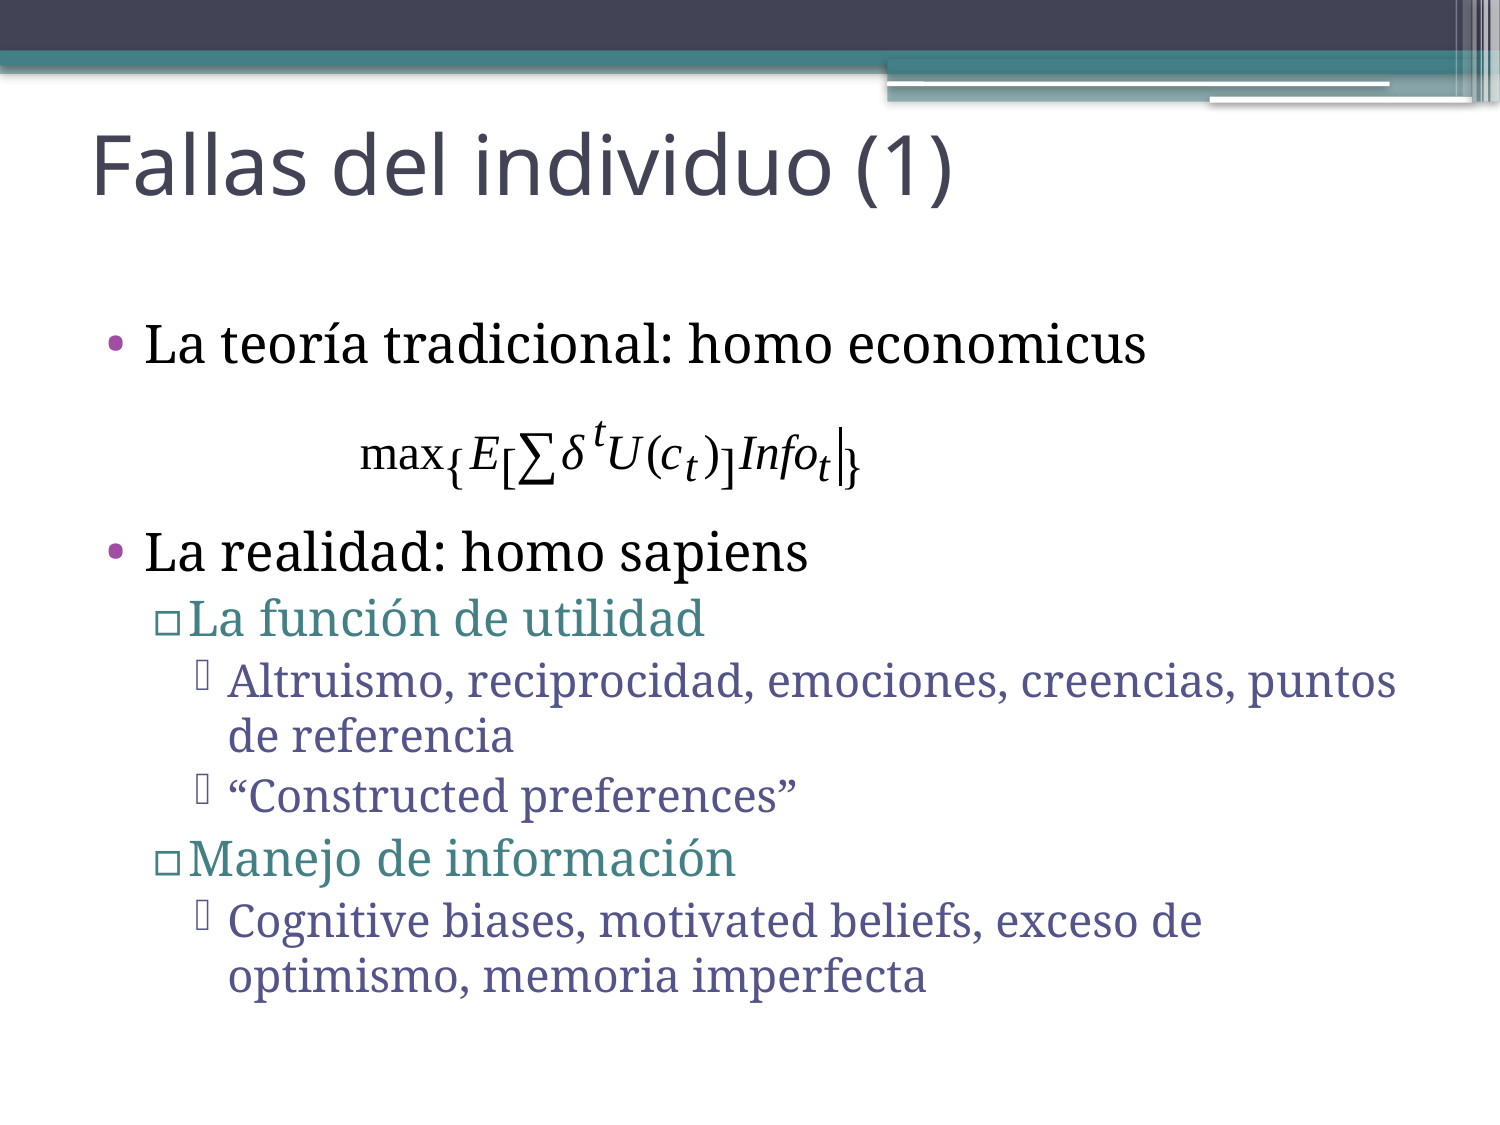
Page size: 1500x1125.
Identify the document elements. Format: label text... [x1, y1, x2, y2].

list La teoría tradicional: homo economicus La realidad: homo sapiens La función de utilidad Altruismo, reciprocidad, emociones, creencias, puntos de referencia “Constructed preferences” Manejo de información Cognitive biases, motivated beliefs, exceso de optimismo, memoria imperfecta [75, 303, 1425, 1013]
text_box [349, 399, 869, 514]
title Fallas del individuo (1) [75, 75, 1425, 250]
